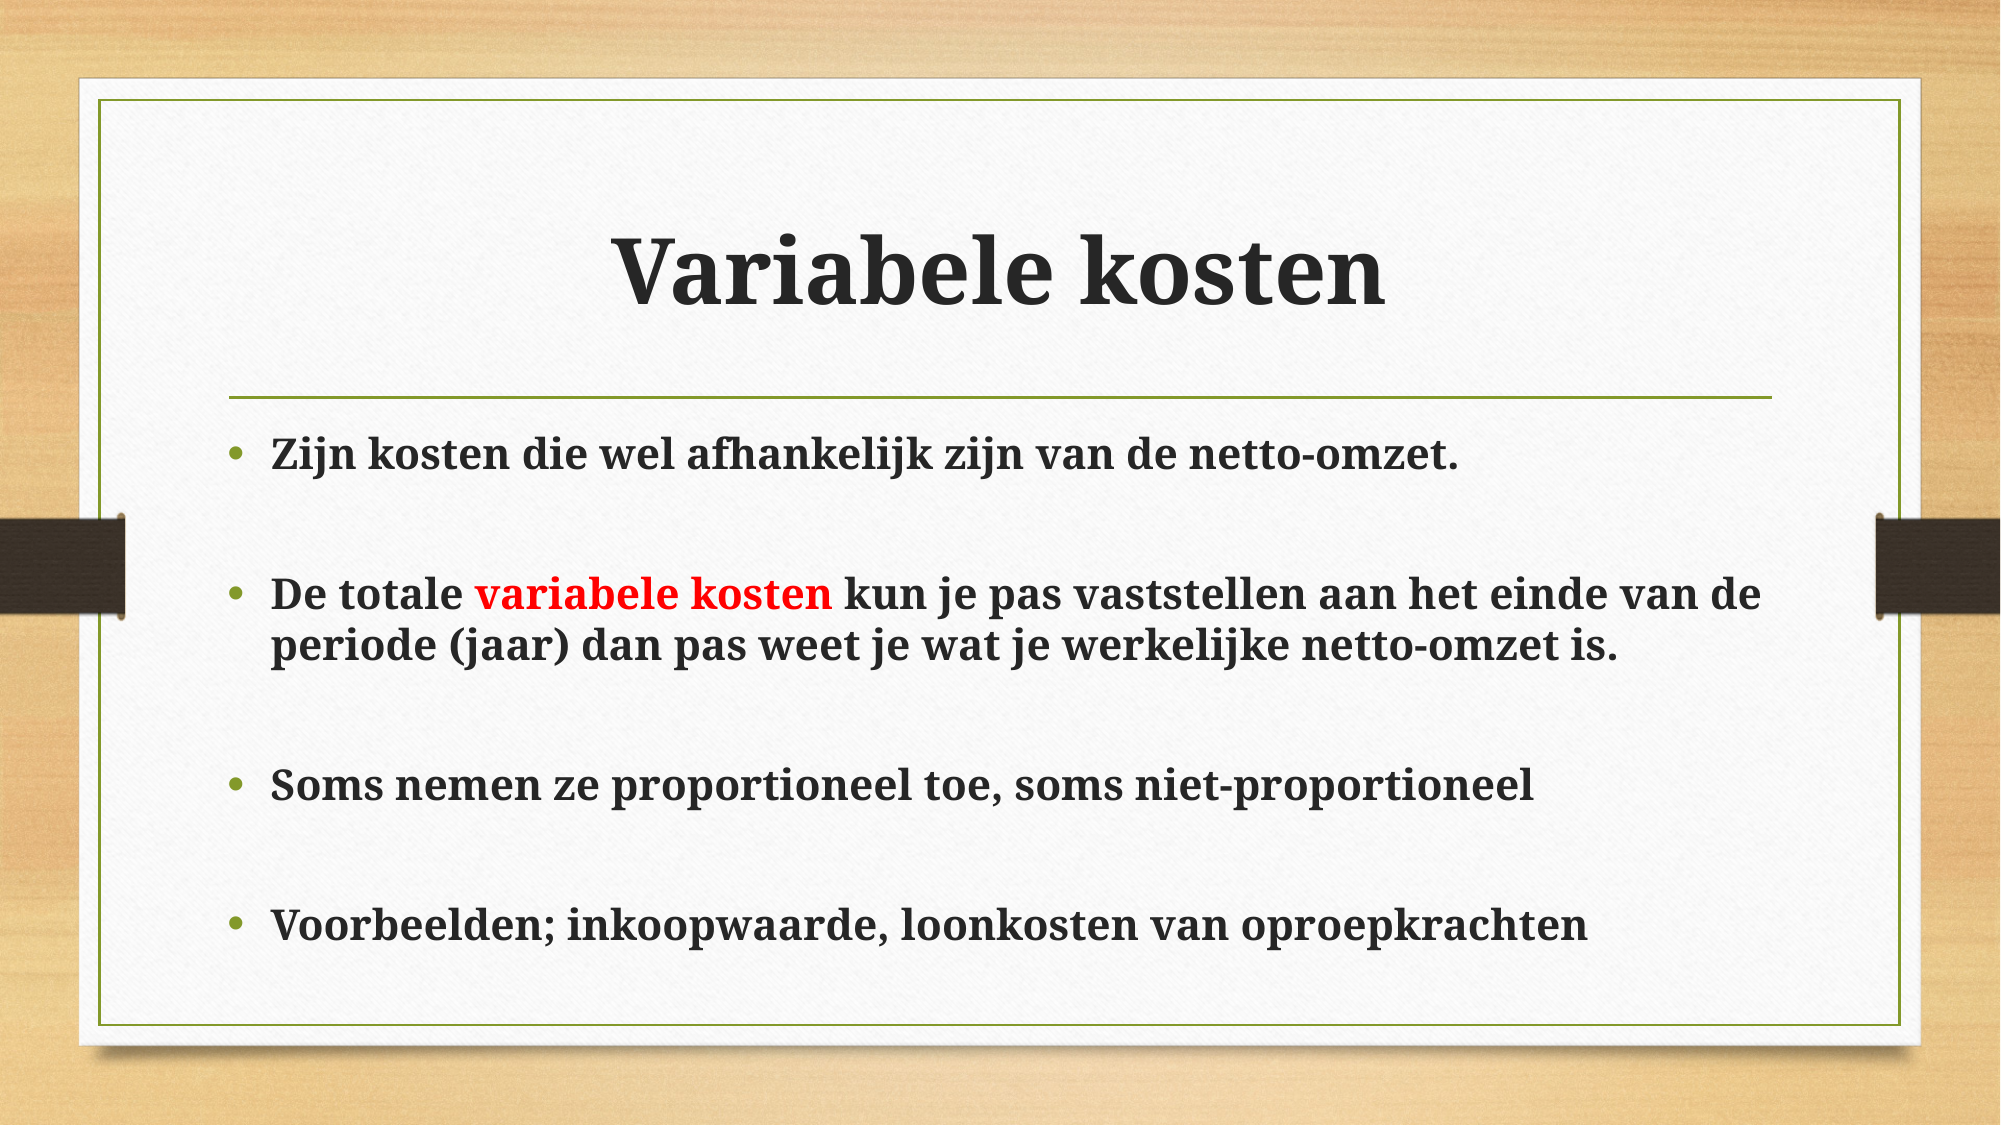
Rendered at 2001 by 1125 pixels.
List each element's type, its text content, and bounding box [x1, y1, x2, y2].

picture [0, 0, 2001, 1125]
title Variabele kosten [212, 161, 1788, 375]
list Zijn kosten die wel afhankelijk zijn van de netto-omzet. De totale variabele kosten kun je pas vaststellen aan het einde van de periode (jaar) dan pas weet je wat je werkelijke netto-omzet is. Soms nemen ze proportioneel toe, soms niet-proportioneel Voorbeelden; inkoopwaarde, loonkosten van oproepkrachten [212, 419, 1788, 964]
